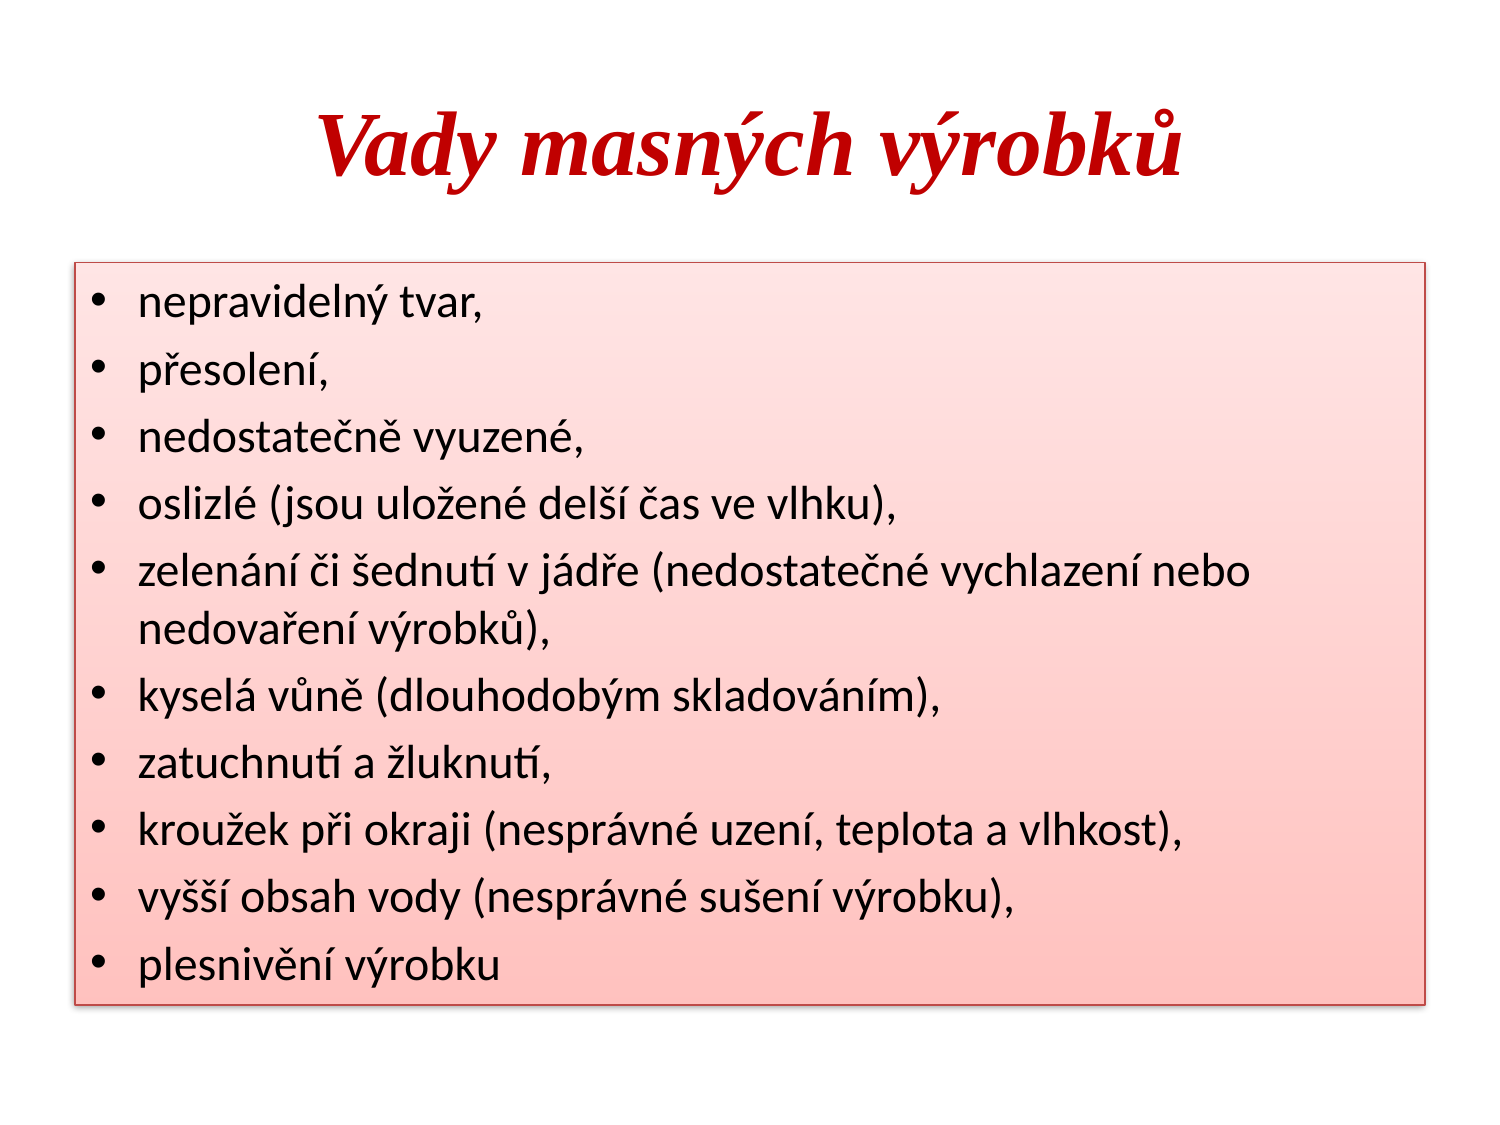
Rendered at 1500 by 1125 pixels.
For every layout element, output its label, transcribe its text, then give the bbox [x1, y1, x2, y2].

title Vady masných výrobků [75, 45, 1425, 233]
list nepravidelný tvar, přesolení, nedostatečně vyuzené, oslizlé (jsou uložené delší čas ve vlhku), zelenání či šednutí v jádře (nedostatečné vychlazení nebo nedovaření výrobků), kyselá vůně (dlouhodobým skladováním), zatuchnutí a žluknutí, kroužek při okraji (nesprávné uzení, teplota a vlhkost), vyšší obsah vody (nesprávné sušení výrobku), plesnivění výrobku [74, 262, 1426, 1006]
